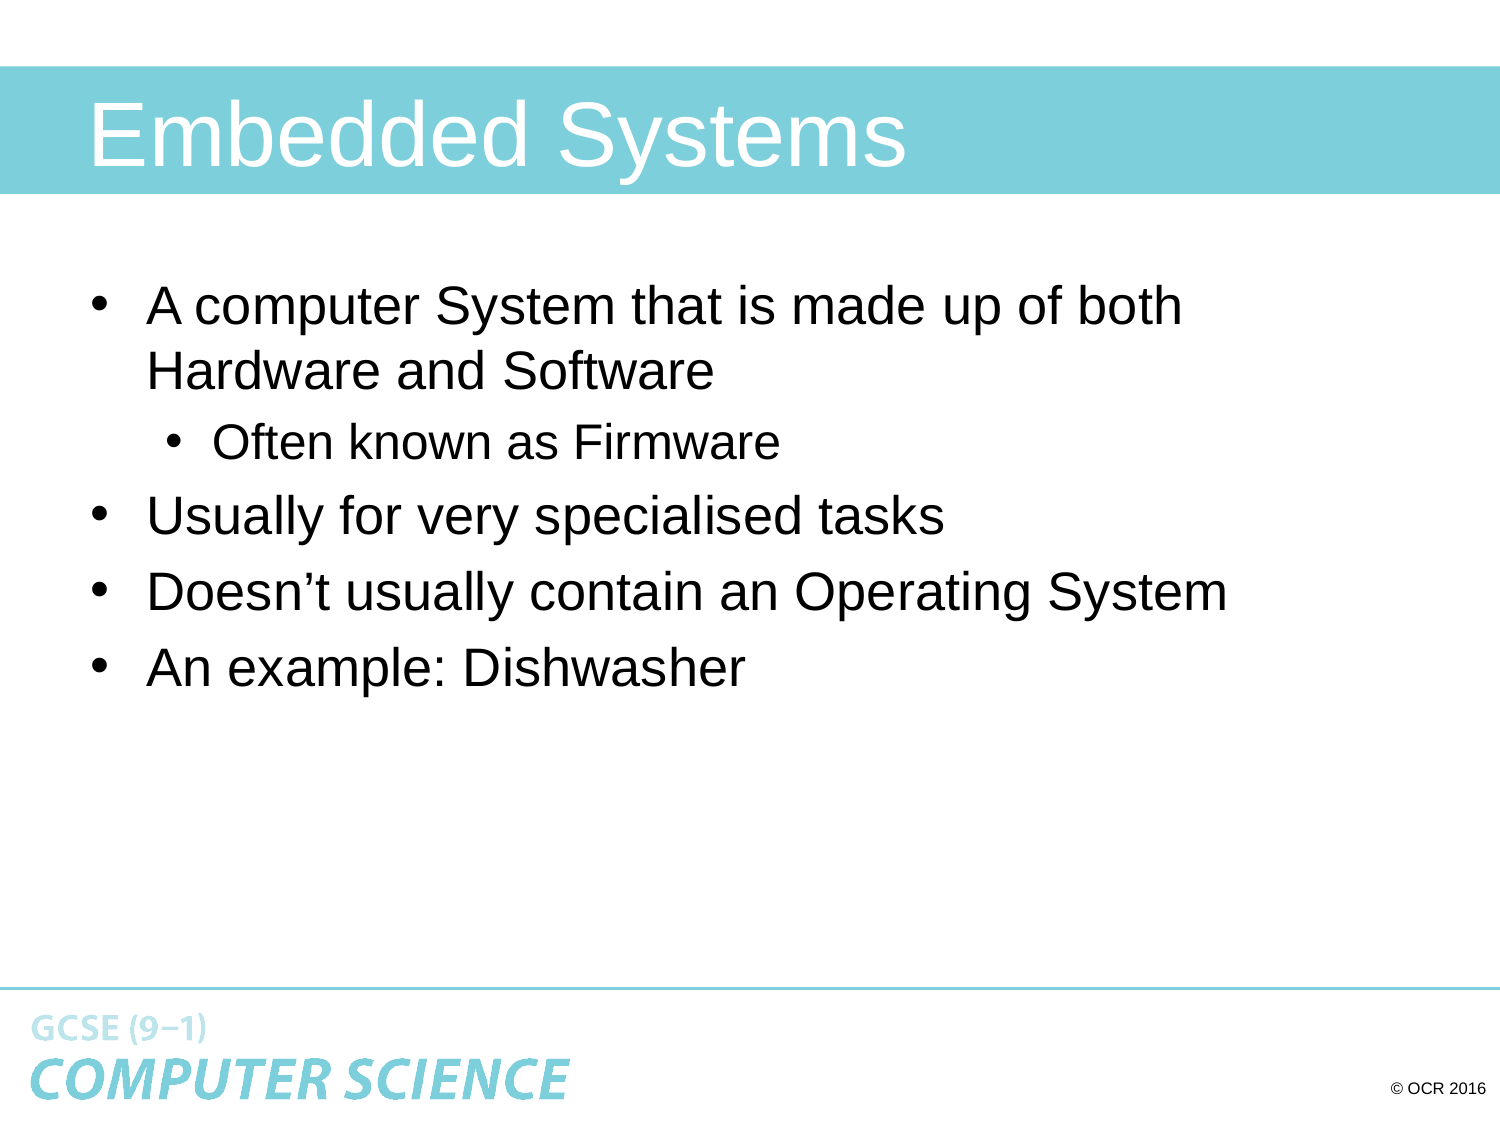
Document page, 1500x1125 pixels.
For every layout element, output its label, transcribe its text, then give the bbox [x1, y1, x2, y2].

list A computer System that is made up of both Hardware and Software Often known as Firmware Usually for very specialised tasks Doesn’t usually contain an Operating System An example: Dishwasher [75, 262, 1425, 965]
picture [0, 987, 1500, 1124]
title Embedded Systems [0, 66, 1500, 194]
